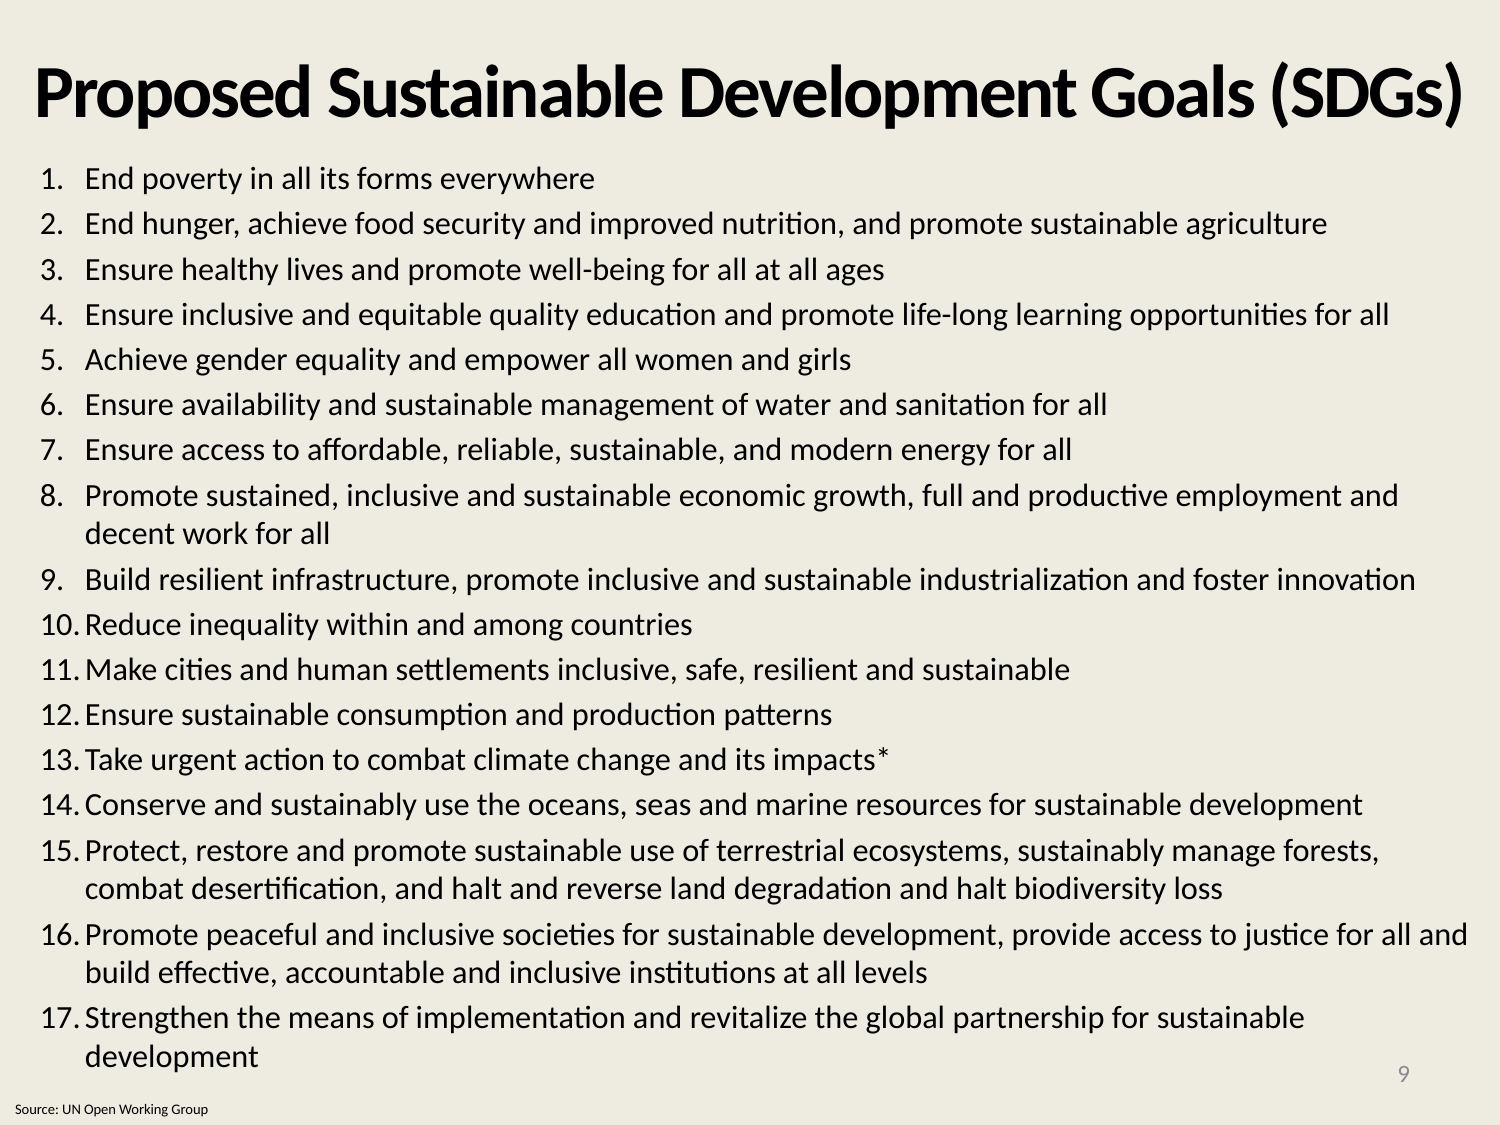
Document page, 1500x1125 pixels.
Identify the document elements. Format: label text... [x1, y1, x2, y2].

slide_number 9 [1074, 1042, 1425, 1103]
text_box End poverty in all its forms everywhere End hunger, achieve food security and improved nutrition, and promote sustainable agriculture Ensure healthy lives and promote well-being for all at all ages Ensure inclusive and equitable quality education and promote life-long learning opportunities for all Achieve gender equality and empower all women and girls Ensure availability and sustainable management of water and sanitation for all Ensure access to affordable, reliable, sustainable, and modern energy for all Promote sustained, inclusive and sustainable economic growth, full and productive employment and decent work for all Build resilient infrastructure, promote inclusive and sustainable industrialization and foster innovation Reduce inequality within and among countries Make cities and human settlements inclusive, safe, resilient and sustainable Ensure sustainable consumption and production patterns Take urgent action to combat climate change and its impacts* Conserve and sustainably use the oceans, seas and marine resources for sustainable development Protect, restore and promote sustainable use of terrestrial ecosystems, sustainably manage forests, combat desertification, and halt and reverse land degradation and halt biodiversity loss Promote peaceful and inclusive societies for sustainable development, provide access to justice for all and build effective, accountable and inclusive institutions at all levels Strengthen the means of implementation and revitalize the global partnership for sustainable development [24, 149, 1500, 1100]
text_box Source: UN Open Working Group [0, 1092, 301, 1125]
text_box Proposed Sustainable Development Goals (SDGs) [12, 24, 1488, 150]
